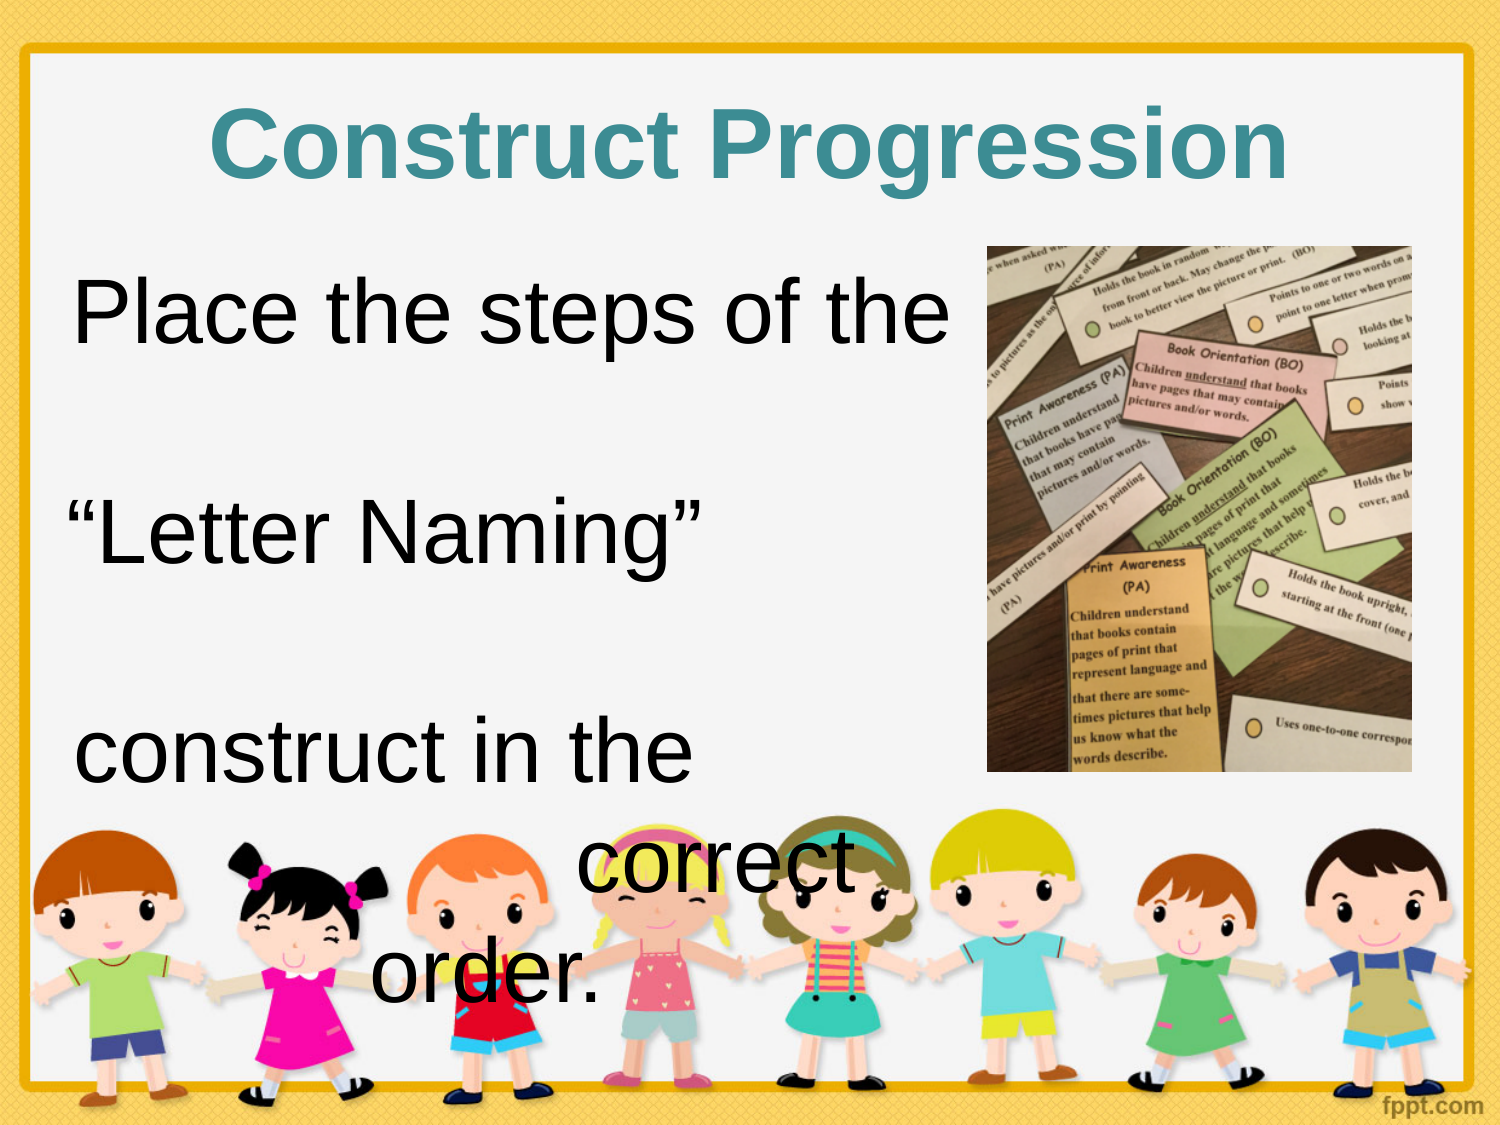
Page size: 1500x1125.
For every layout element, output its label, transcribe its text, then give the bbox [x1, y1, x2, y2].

title Construct Progression [75, 45, 1425, 233]
picture [0, 0, 1500, 1125]
list Place the steps of the “Letter Naming” construct in the correct order. [50, 243, 975, 937]
